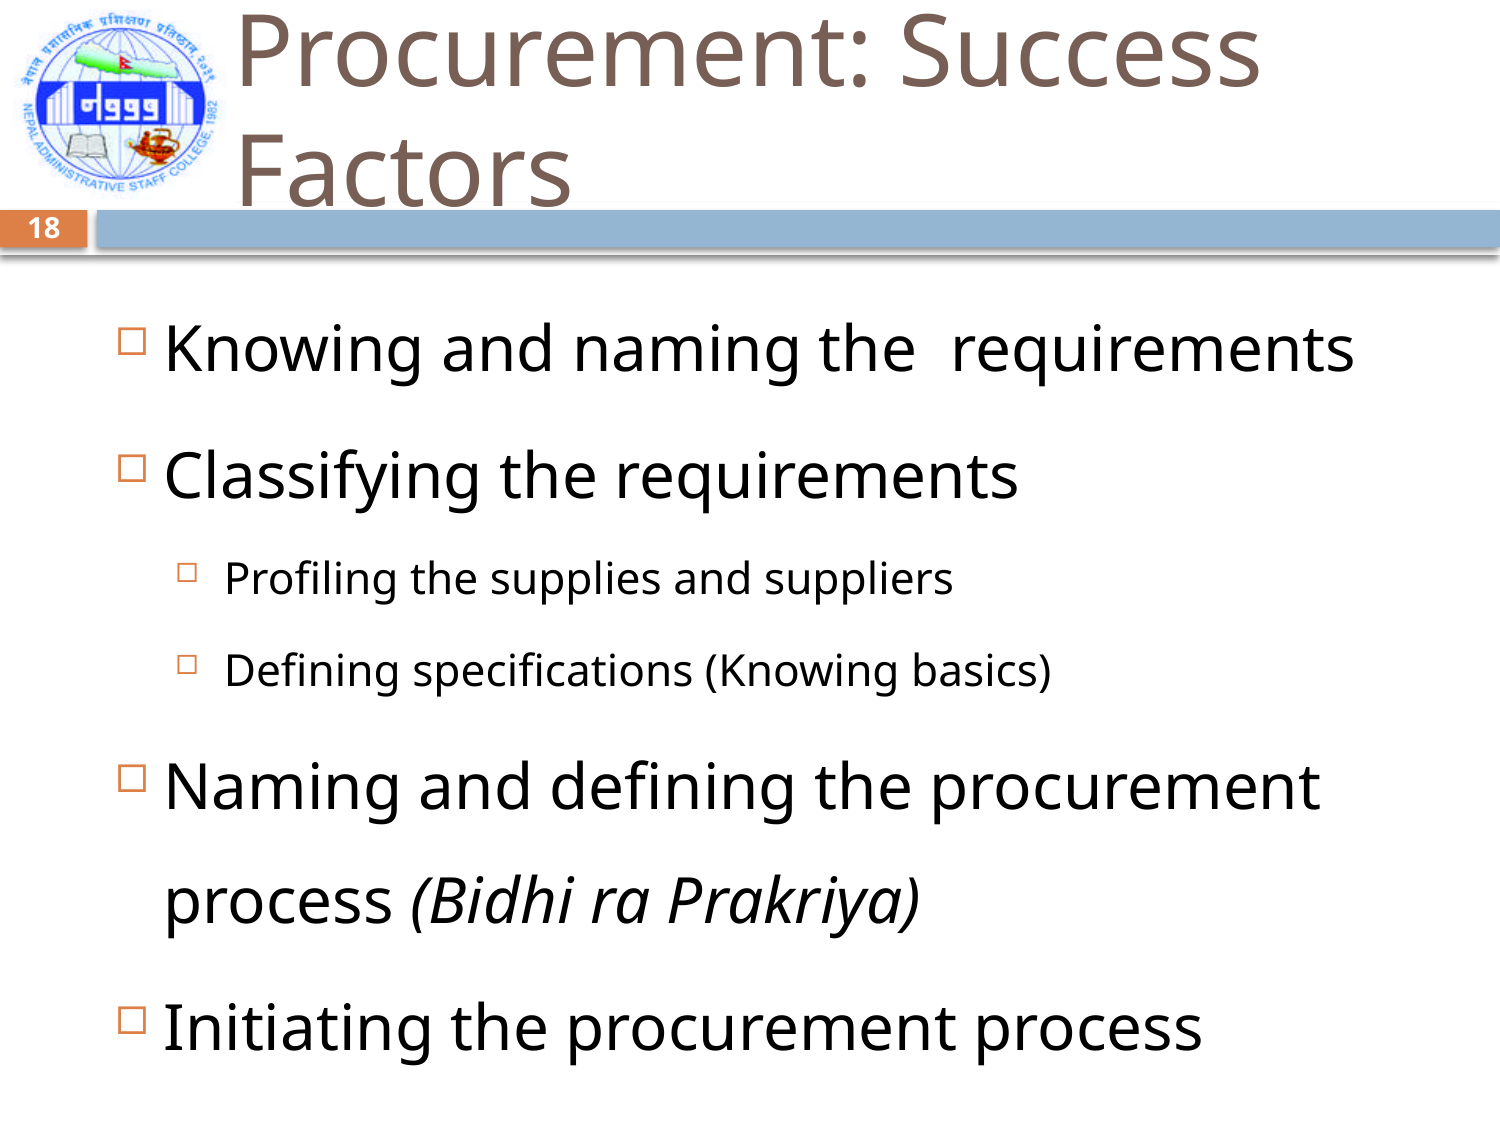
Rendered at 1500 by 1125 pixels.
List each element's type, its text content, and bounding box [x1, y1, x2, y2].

list Knowing and naming the requirements Classifying the requirements Profiling the supplies and suppliers Defining specifications (Knowing basics) Naming and defining the procurement process (Bidhi ra Prakriya) Initiating the procurement process [100, 262, 1438, 1088]
picture [1, 0, 236, 208]
slide_number 18 [0, 208, 88, 249]
title Procurement: Success Factors [218, 24, 1471, 188]
